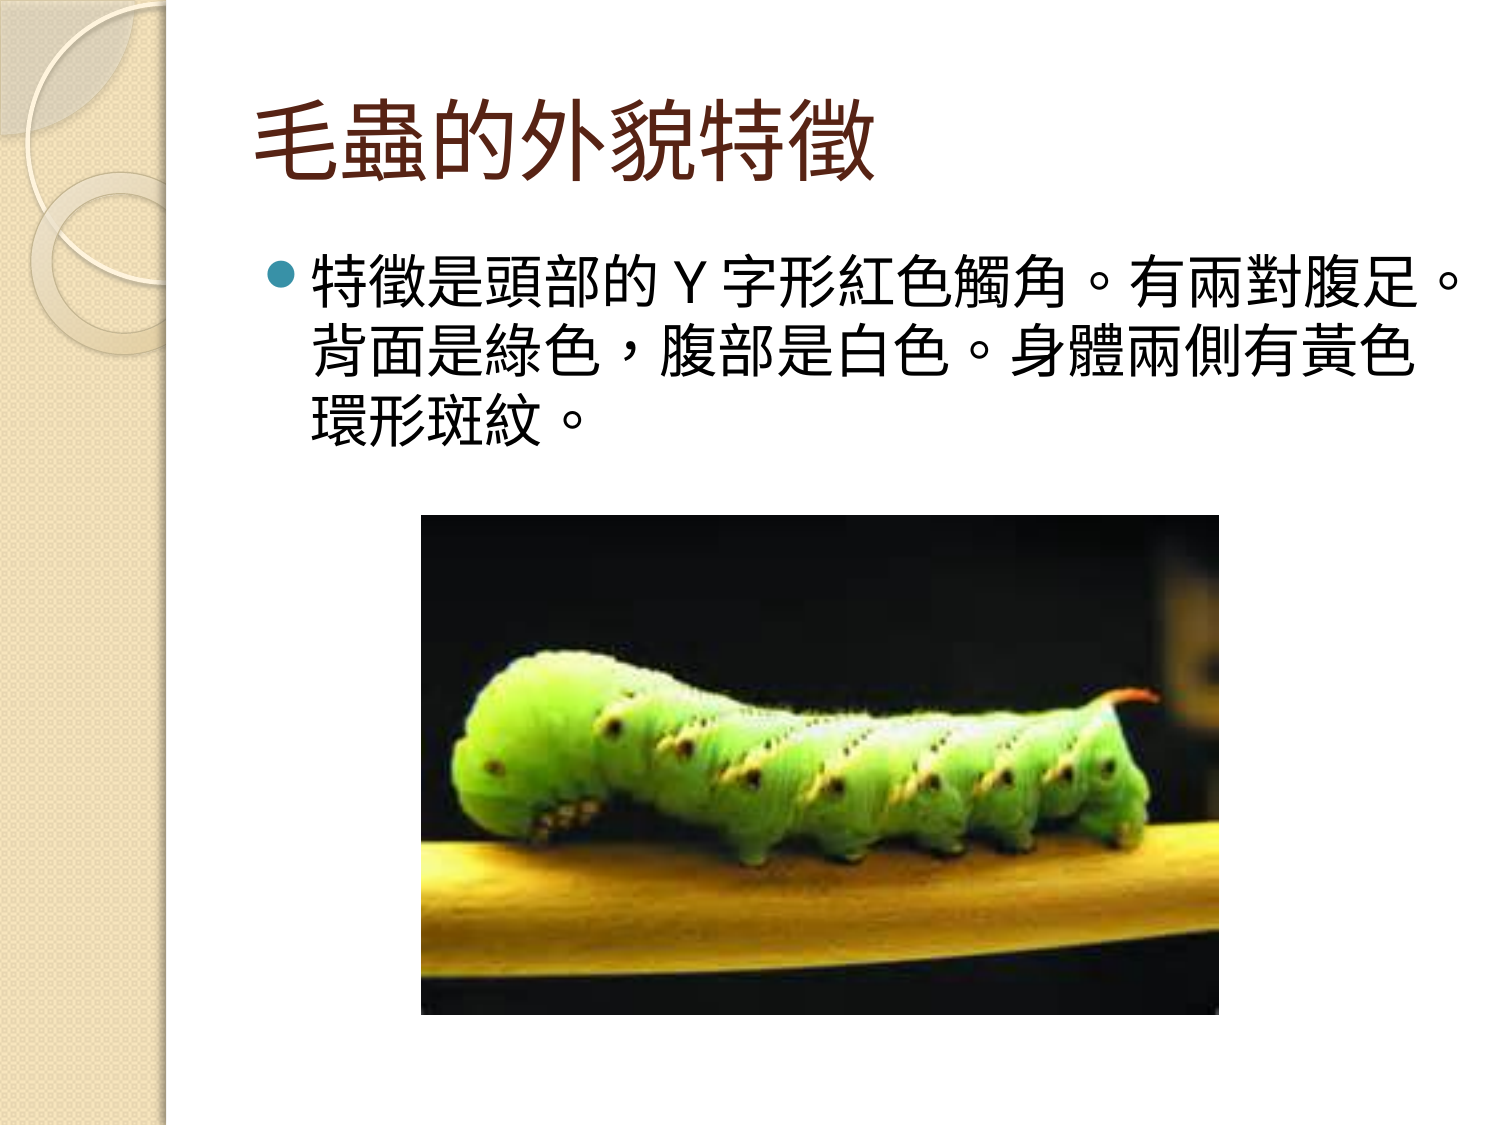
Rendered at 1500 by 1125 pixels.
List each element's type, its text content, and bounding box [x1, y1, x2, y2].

list 特徵是頭部的Y字形紅色觸角。有兩對腹足。背面是綠色，腹部是白色。身體兩側有黃色環形斑紋。 [235, 237, 1466, 1025]
title 毛蟲的外貌特徵 [235, 45, 1466, 233]
picture [421, 515, 1219, 1016]
